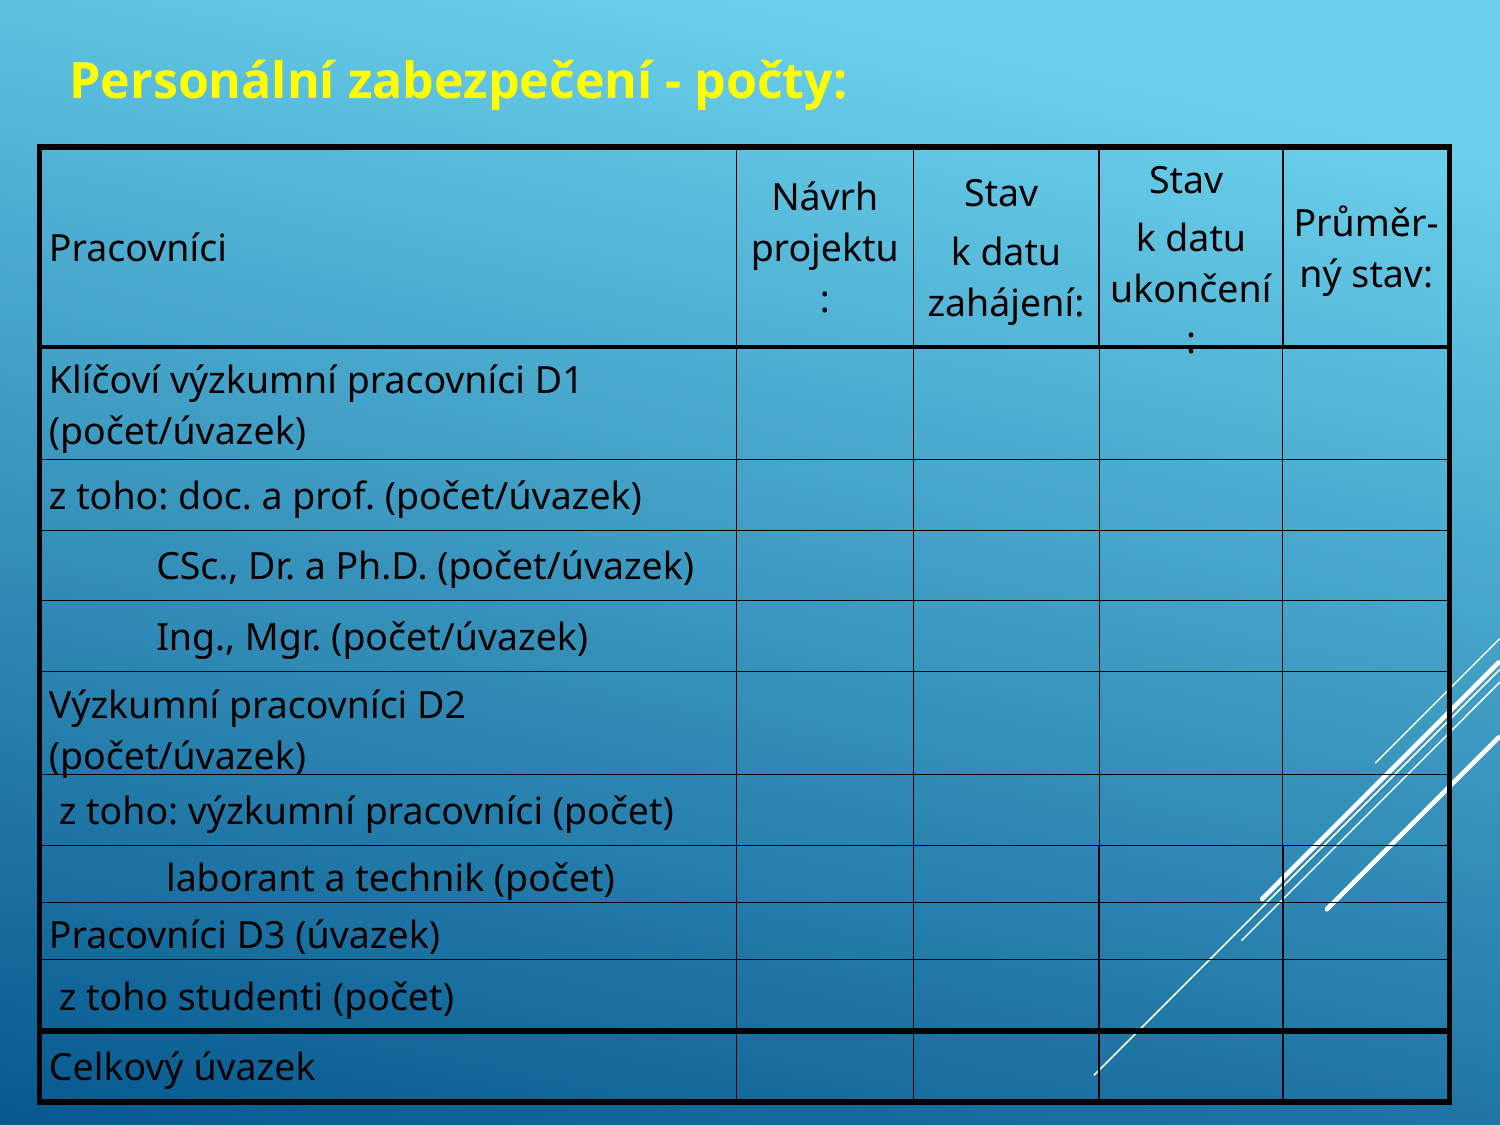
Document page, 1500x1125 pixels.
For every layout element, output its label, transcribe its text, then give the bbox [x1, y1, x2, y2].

table_cell [737, 531, 913, 600]
table_cell [737, 601, 913, 671]
table_cell [914, 601, 1099, 671]
table_cell [737, 846, 913, 902]
table_header Stav k datu zahájení: [914, 150, 1098, 345]
table_header Stav k datu ukončení: [1100, 150, 1282, 345]
table_cell Celkový úvazek [42, 1034, 736, 1099]
table_cell [914, 1034, 1098, 1099]
table_cell [737, 349, 913, 459]
table_cell [1100, 960, 1282, 1028]
table_cell [1100, 903, 1282, 959]
table_cell z toho: výzkumní pracovníci (počet) [42, 775, 736, 845]
table_cell [737, 775, 913, 845]
table_header Průměr-ný stav: [1284, 150, 1447, 345]
table_cell [914, 531, 1099, 600]
table_cell [737, 460, 913, 530]
table_cell [1100, 846, 1282, 902]
table_cell Pracovníci D3 (úvazek) [42, 903, 736, 959]
table_cell [914, 903, 1098, 959]
table_cell Klíčoví výzkumní pracovníci D1 (počet/úvazek) [42, 349, 736, 459]
table_cell [1100, 601, 1282, 671]
table_cell [914, 349, 1099, 459]
table_cell [737, 960, 913, 1028]
table_cell z toho: doc. a prof. (počet/úvazek) [42, 460, 736, 530]
table_cell [737, 1034, 913, 1099]
table_cell [1283, 672, 1447, 774]
table_cell [737, 672, 913, 774]
table_cell [914, 960, 1098, 1028]
table_cell [914, 775, 1099, 845]
table_cell [1100, 460, 1282, 530]
table_cell Výzkumní pracovníci D2 (počet/úvazek) [42, 672, 736, 774]
table_cell [914, 846, 1098, 902]
table_cell [1100, 775, 1282, 845]
table_cell [1284, 960, 1447, 1028]
table_cell [1100, 672, 1282, 774]
table_cell [1283, 601, 1447, 671]
text_box Personální zabezpečení - počty: [54, 34, 1443, 116]
table_cell [1284, 846, 1447, 902]
table_cell [1100, 531, 1282, 600]
table_cell [914, 460, 1099, 530]
table_cell [1283, 460, 1447, 530]
table_header Návrh projektu: [737, 150, 913, 345]
table_cell [914, 672, 1099, 774]
table_cell [1100, 349, 1282, 459]
table_cell laborant a technik (počet) [42, 846, 736, 902]
table_cell [1284, 903, 1447, 959]
table_cell z toho studenti (počet) [42, 960, 736, 1028]
table_cell [1284, 1034, 1447, 1099]
table_cell CSc., Dr. a Ph.D. (počet/úvazek) [42, 531, 736, 600]
table_cell Ing., Mgr. (počet/úvazek) [42, 601, 736, 671]
table_cell [1283, 775, 1447, 845]
table_cell [1100, 1034, 1282, 1099]
table_cell [1283, 349, 1447, 459]
table_cell [737, 903, 913, 959]
table_cell [1283, 531, 1447, 600]
table_header Pracovníci [42, 150, 736, 345]
